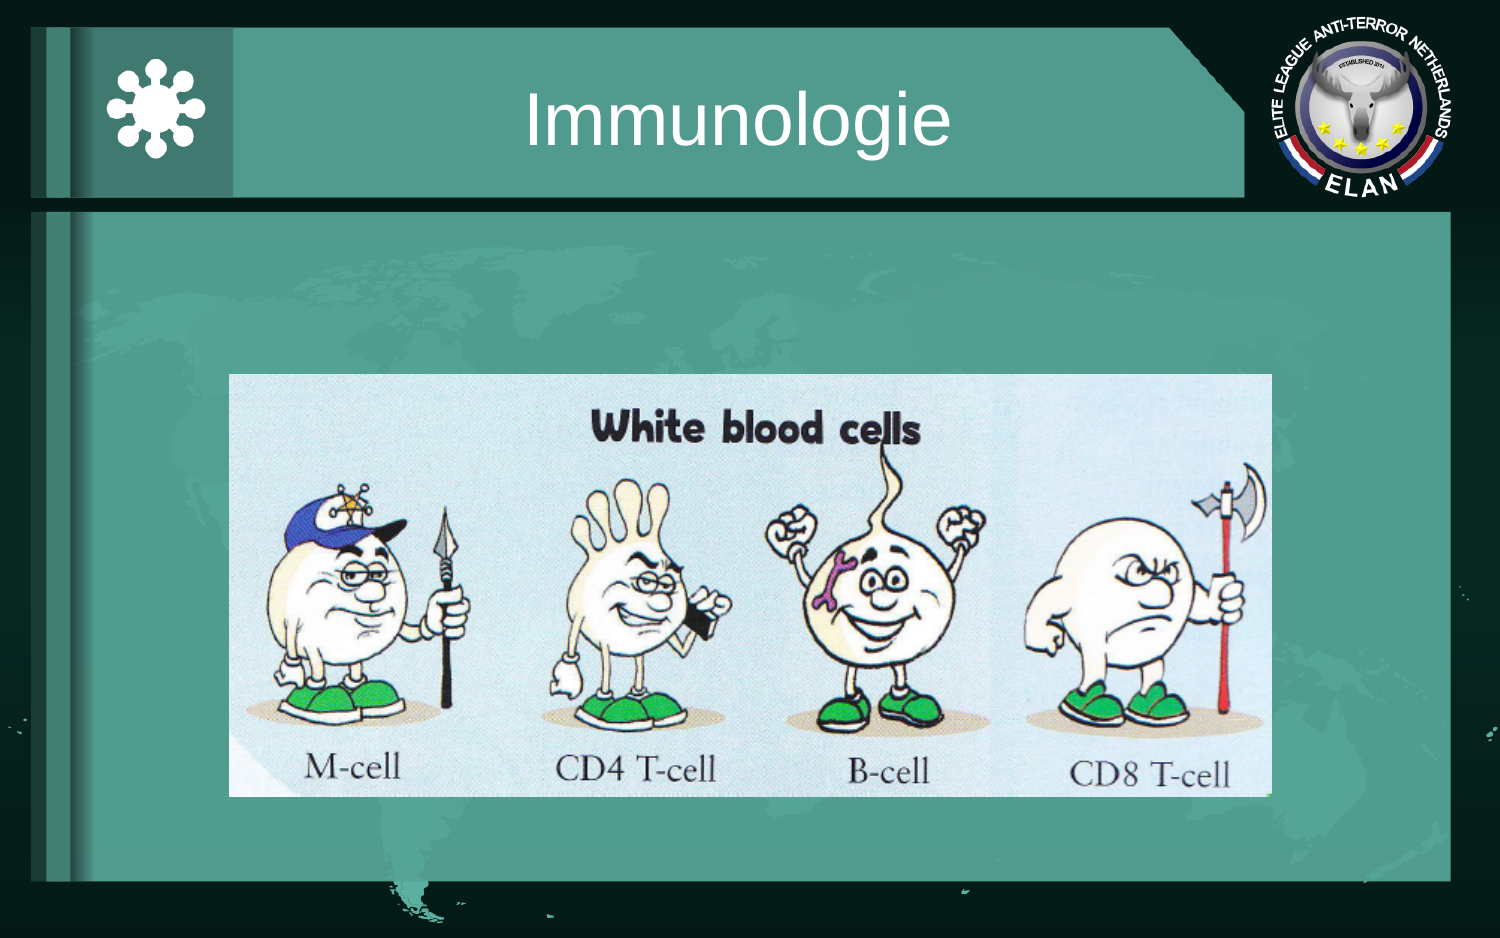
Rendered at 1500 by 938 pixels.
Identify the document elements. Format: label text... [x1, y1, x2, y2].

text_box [229, 373, 1271, 795]
picture [0, 0, 1500, 938]
title Immunologie [230, 37, 1247, 194]
